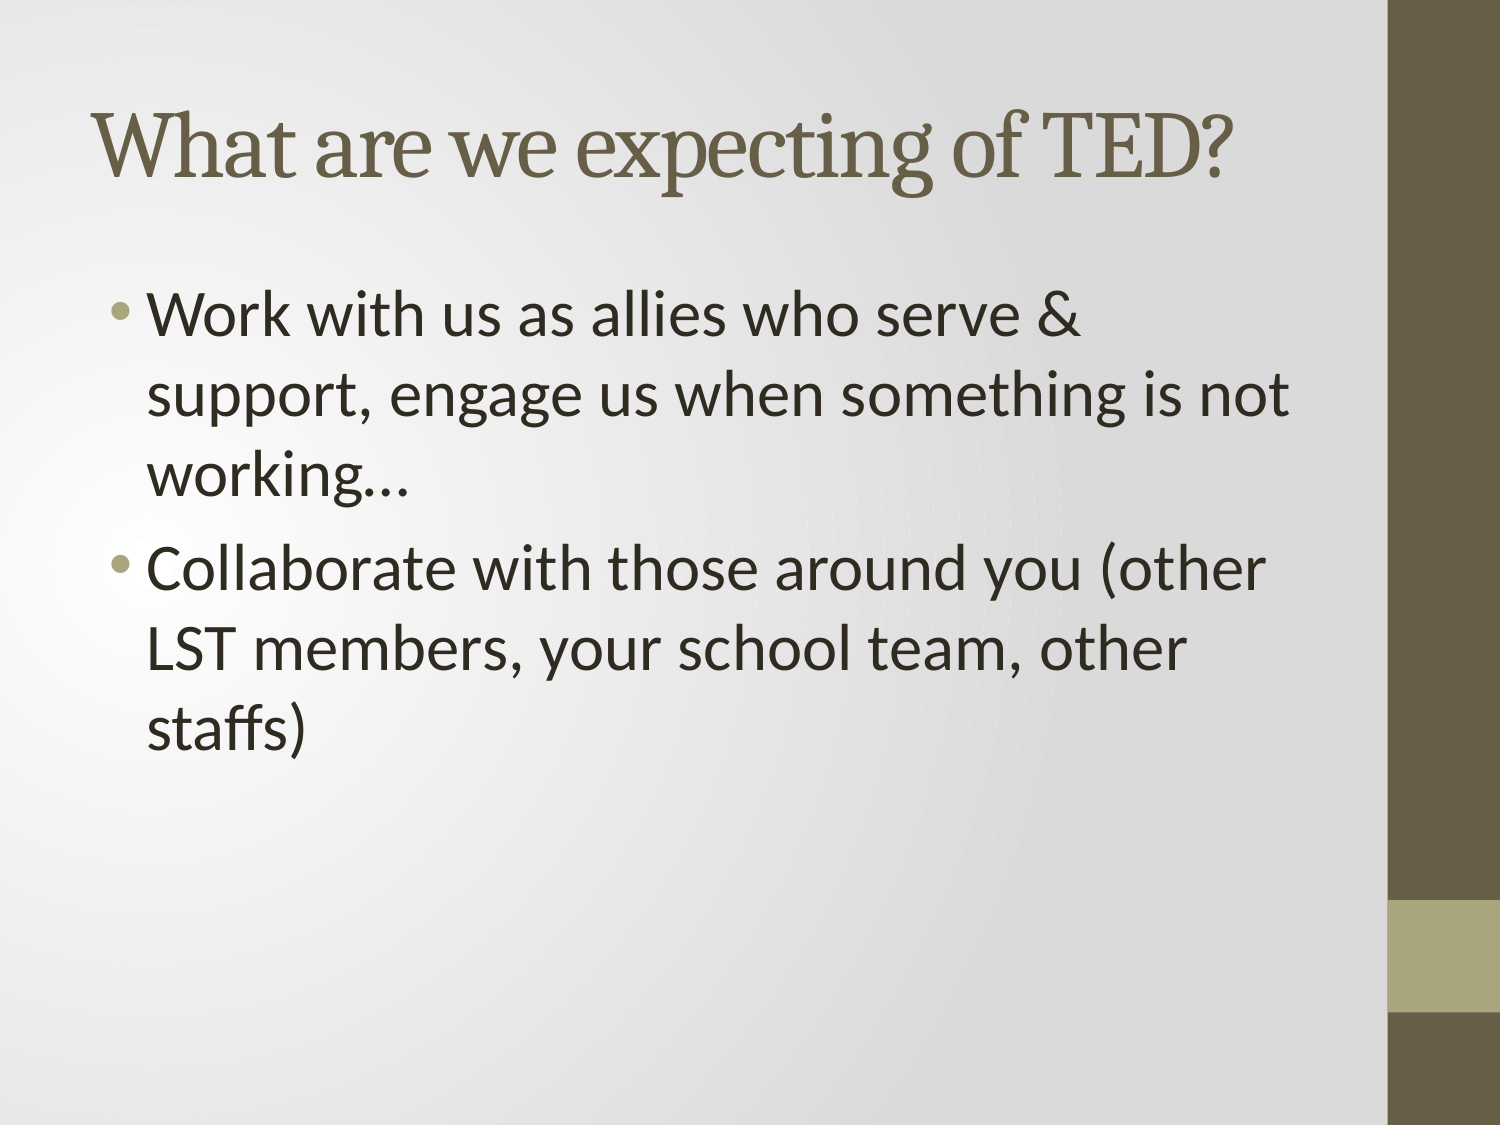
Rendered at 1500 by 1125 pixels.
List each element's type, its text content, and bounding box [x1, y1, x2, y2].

title What are we expecting of TED? [75, 45, 1325, 233]
list Work with us as allies who serve & support, engage us when something is not working… Collaborate with those around you (other LST members, your school team, other staffs) [75, 262, 1325, 1050]
